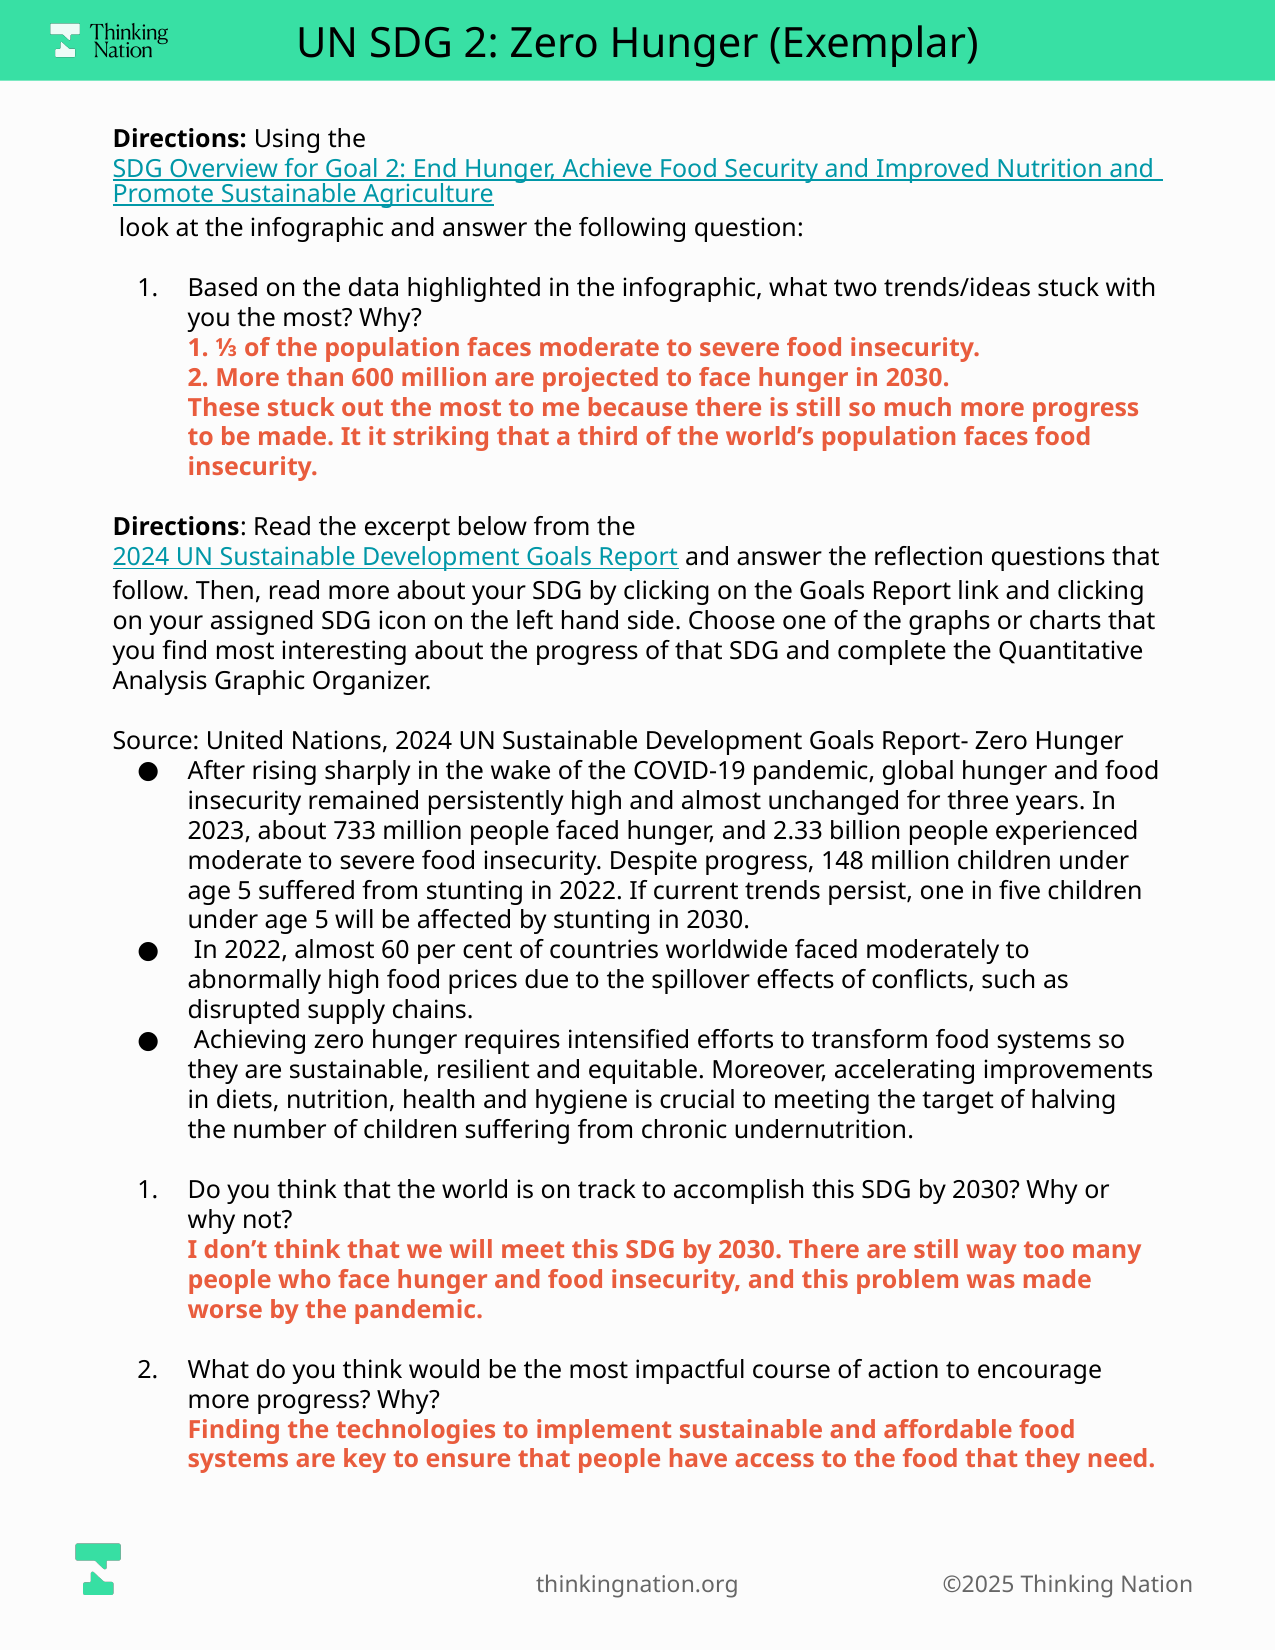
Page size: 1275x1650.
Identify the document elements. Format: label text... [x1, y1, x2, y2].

picture [36, 12, 172, 69]
text_box thinkingnation.org [486, 1553, 789, 1605]
picture [62, 1533, 134, 1605]
text_box ©2025 Thinking Nation [907, 1553, 1210, 1605]
text_box UN SDG 2: Zero Hunger (Exemplar) [0, 0, 1275, 81]
text_box Directions: Using the SDG Overview for Goal 2: End Hunger, Achieve Food Security and Improved Nutrition and Promote Sustainable Agriculture look at the infographic and answer the following question: Based on the data highlighted in the infographic, what two trends/ideas stuck with you the most? Why? 1. ⅓ of the population faces moderate to severe food insecurity. 2. More than 600 million are projected to face hunger in 2030. These stuck out the most to me because there is still so much more progress to be made. It it striking that a third of the world’s population faces food insecurity. Directions: Read the excerpt below from the 2024 UN Sustainable Development Goals Report and answer the reflection questions that follow. Then, read more about your SDG by clicking on the Goals Report link and clicking on your assigned SDG icon on the left hand side. Choose one of the graphs or charts that you find most interesting about the progress of that SDG and complete the Quantitative Analysis Graphic Organizer. Source: United Nations, 2024 UN Sustainable Development Goals Report- Zero Hunger After rising sharply in the wake of the COVID-19 pandemic, global hunger and food insecurity remained persistently high and almost unchanged for three years. In 2023, about 733 million people faced hunger, and 2.33 billion people experienced moderate to severe food insecurity. Despite progress, 148 million children under age 5 suffered from stunting in 2022. If current trends persist, one in five children under age 5 will be affected by stunting in 2030. In 2022, almost 60 per cent of countries worldwide faced moderately to abnormally high food prices due to the spillover effects of conflicts, such as disrupted supply chains. Achieving zero hunger requires intensified efforts to transform food systems so they are sustainable, resilient and equitable. Moreover, accelerating improvements in diets, nutrition, health and hygiene is crucial to meeting the target of halving the number of children suffering from chronic undernutrition. Do you think that the world is on track to accomplish this SDG by 2030? Why or why not? I don’t think that we will meet this SDG by 2030. There are still way too many people who face hunger and food insecurity, and this problem was made worse by the pandemic. What do you think would be the most impactful course of action to encourage more progress? Why? Finding the technologies to implement sustainable and affordable food systems are key to ensure that people have access to the food that they need. [97, 107, 1178, 1523]
